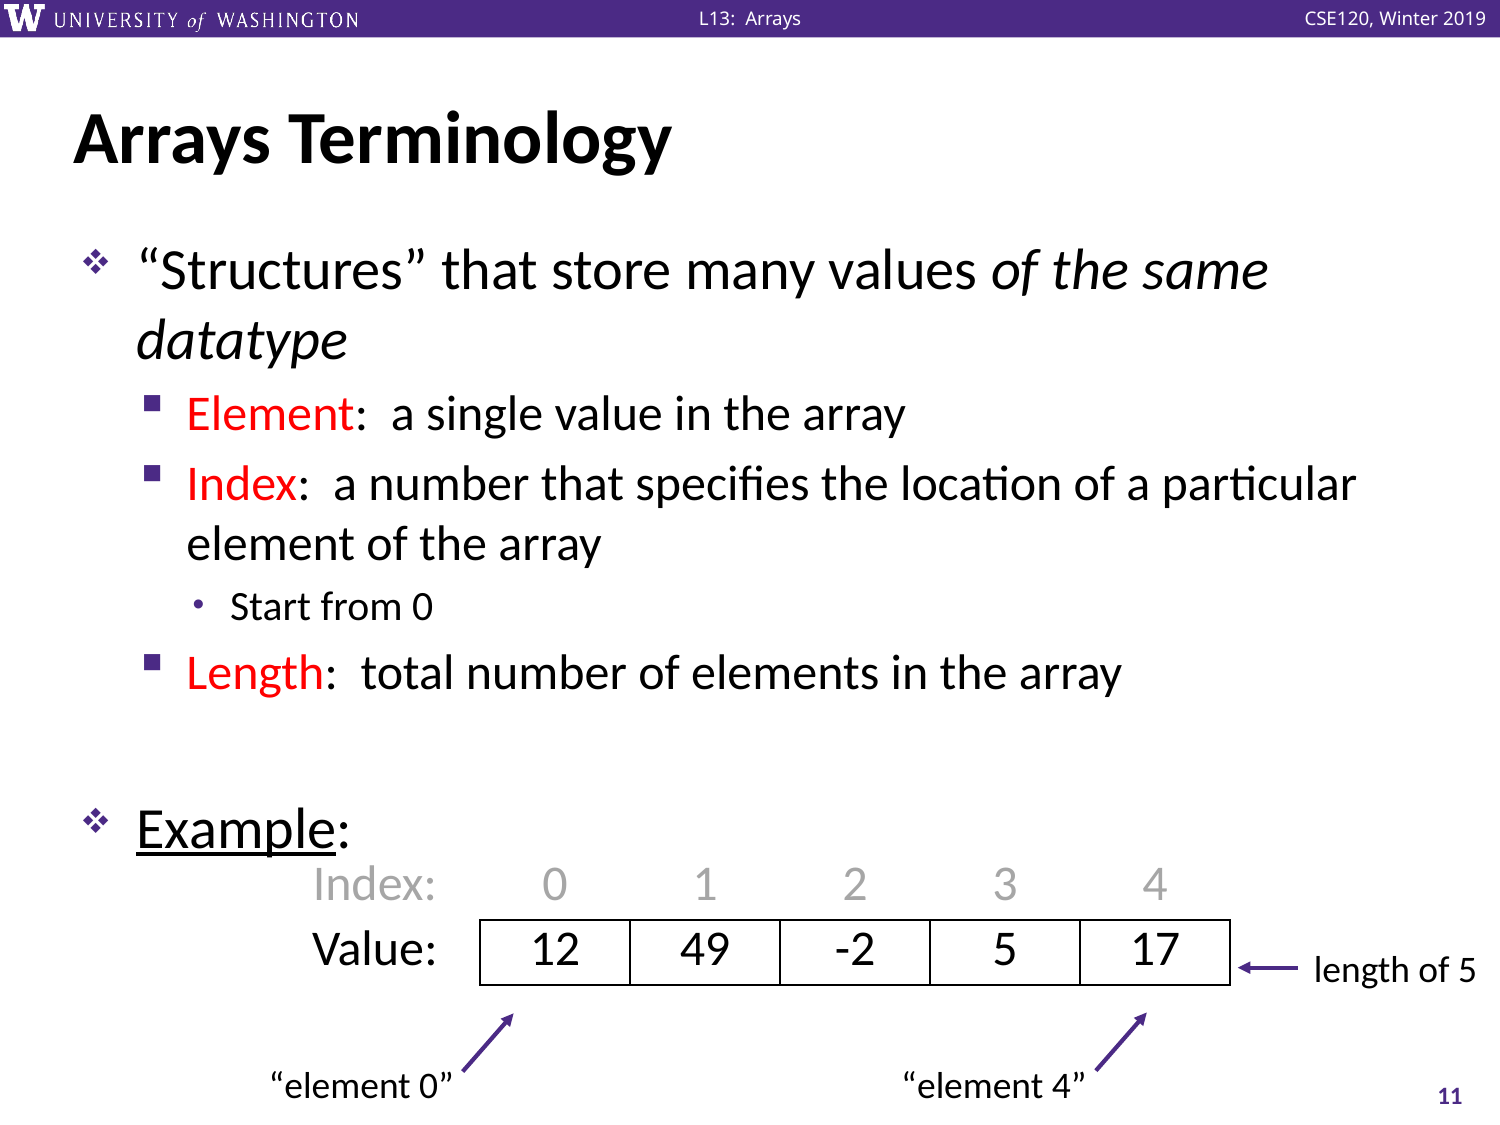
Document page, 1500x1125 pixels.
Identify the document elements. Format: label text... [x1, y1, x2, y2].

slide_number 11 [1400, 1065, 1500, 1125]
table_header 4 [1080, 855, 1230, 919]
list “Structures” that store many values of the same datatype Element: a single value in the array Index: a number that specifies the location of a particular element of the array Start from 0 Length: total number of elements in the array Example: [64, 223, 1438, 1040]
table_header 3 [930, 855, 1080, 919]
table_header 0 [480, 855, 630, 919]
table_header 1 [630, 855, 780, 919]
table_header 2 [780, 855, 930, 919]
table_cell Value: [270, 920, 479, 985]
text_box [241, 1012, 1147, 1115]
title Arrays Terminology [58, 71, 1438, 197]
table_cell 12 [481, 921, 629, 984]
table_header Index: [270, 855, 480, 920]
table_cell 5 [931, 921, 1079, 984]
table_cell 49 [631, 921, 779, 984]
text_box length of 5 [1305, 937, 1486, 998]
table_cell 17 [1081, 921, 1229, 984]
table_cell -2 [781, 921, 929, 984]
picture [4, 4, 358, 32]
